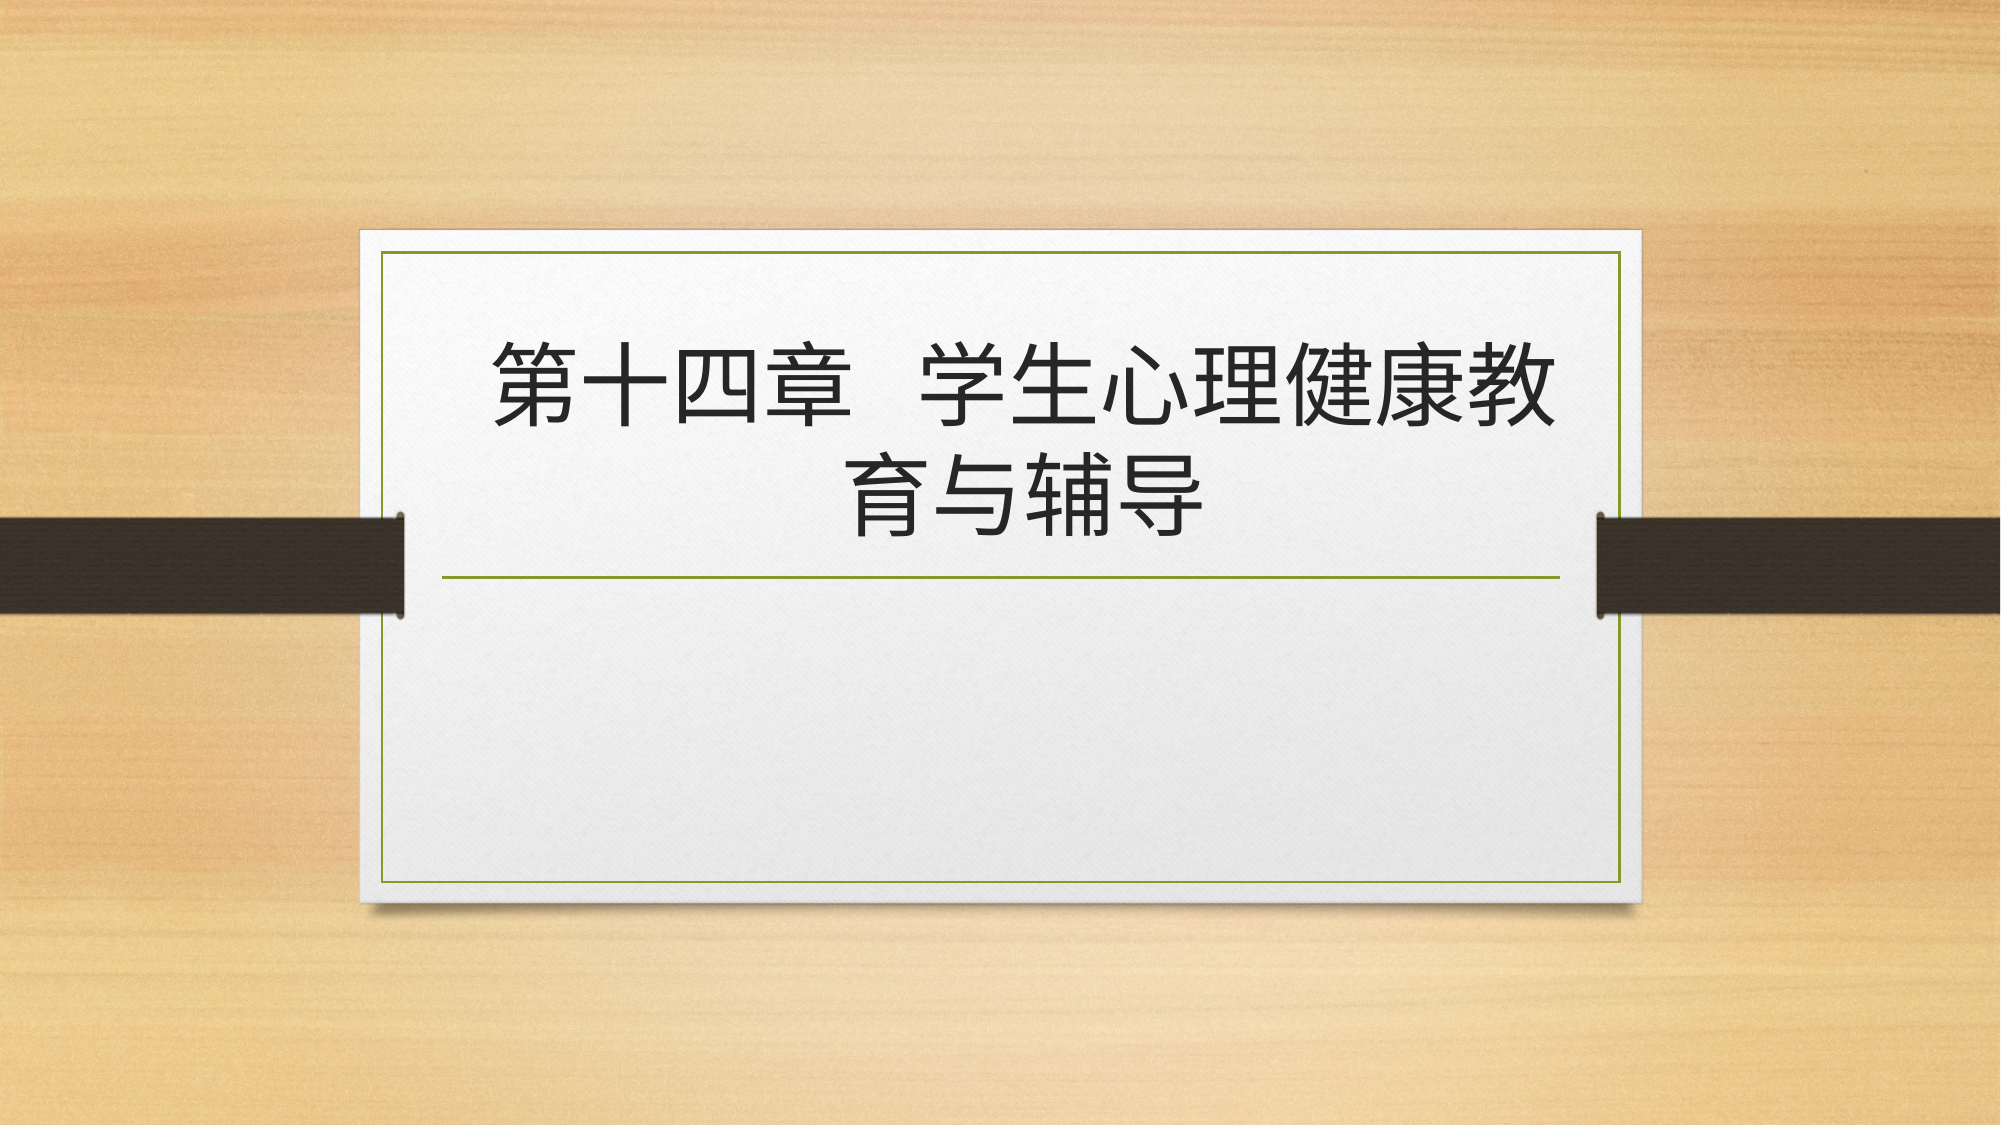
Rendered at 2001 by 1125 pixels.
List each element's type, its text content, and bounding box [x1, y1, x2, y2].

title 第十四章 学生心理健康教育与辅导 [441, 306, 1606, 556]
picture [0, 0, 2001, 1125]
